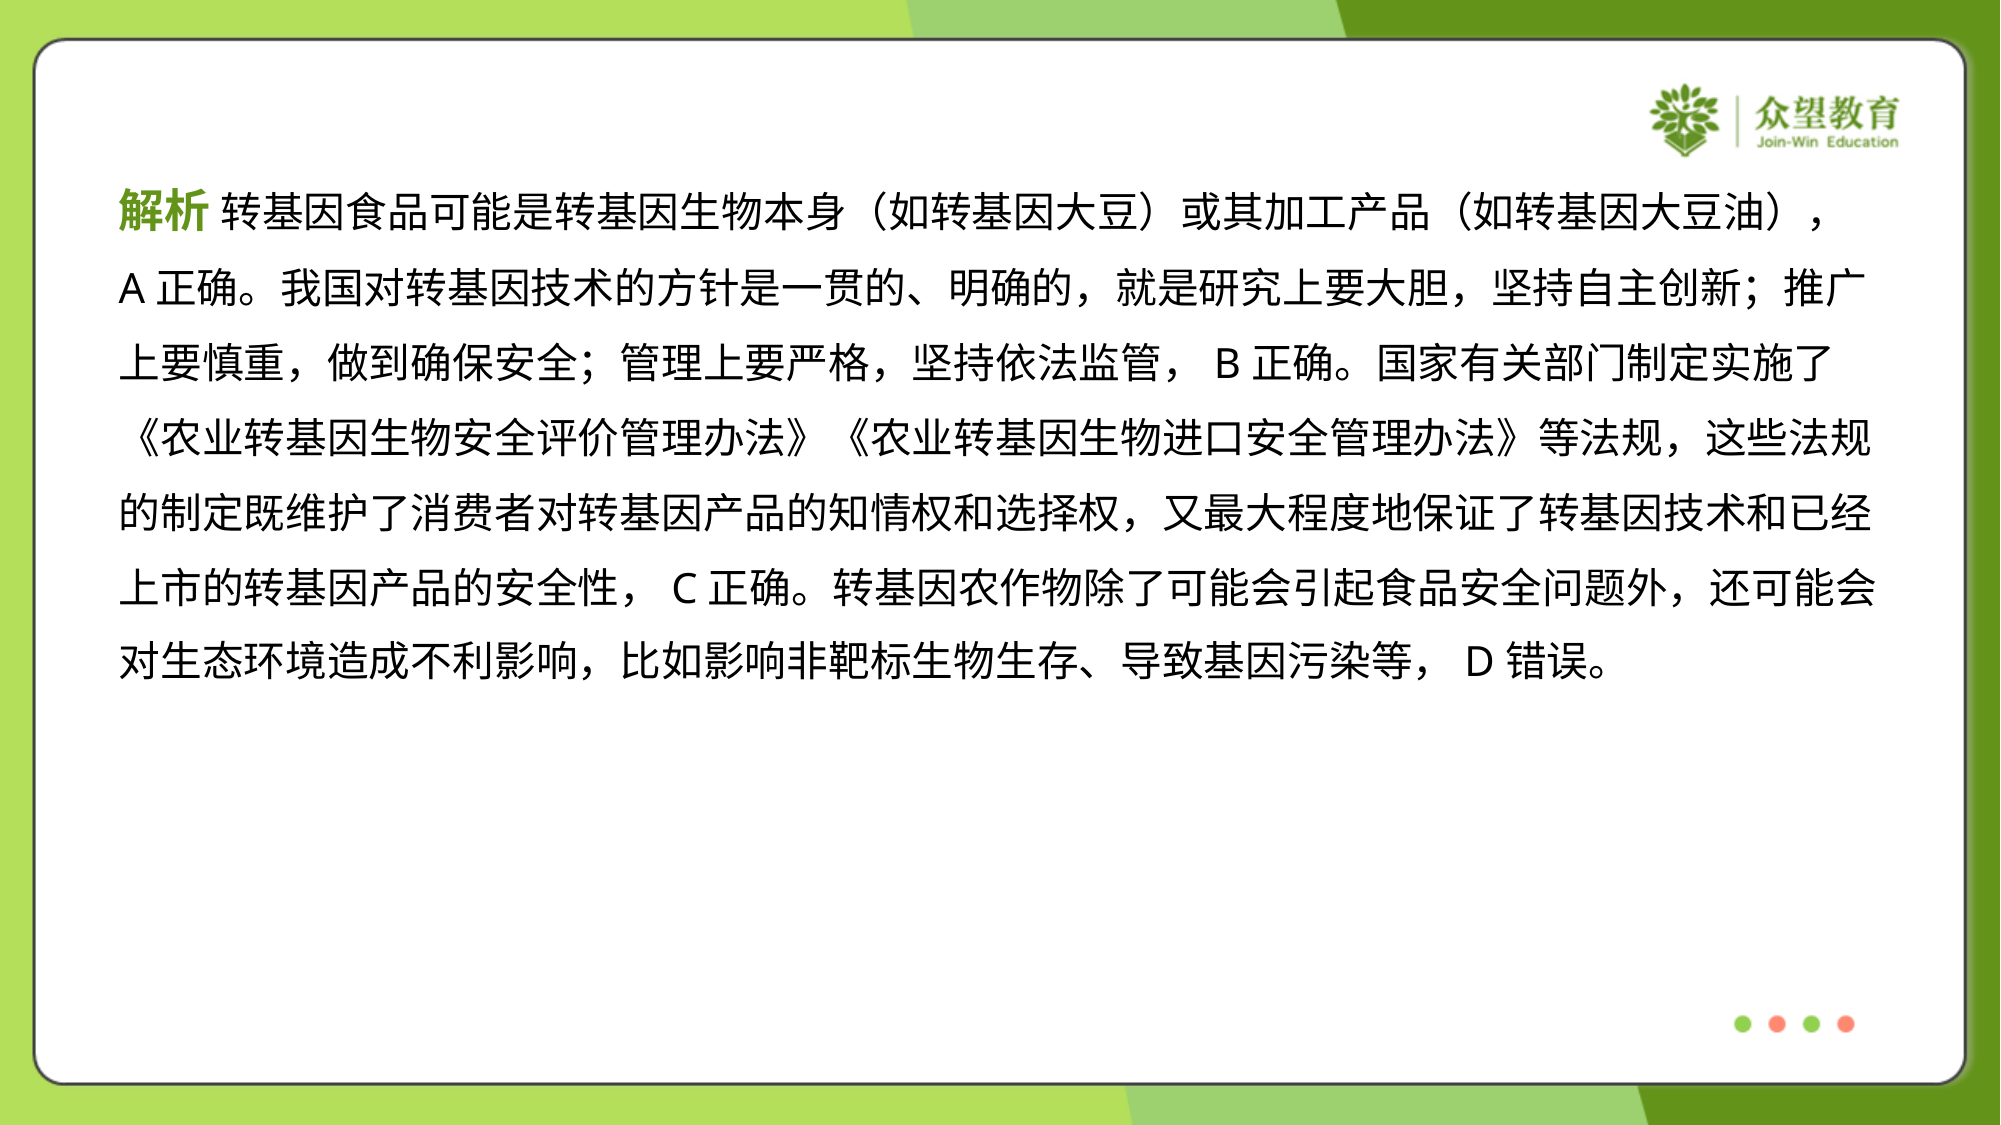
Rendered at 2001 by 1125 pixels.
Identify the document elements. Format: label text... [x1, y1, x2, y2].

picture [0, 0, 2000, 1125]
text_box 解析 转基因食品可能是转基因生物本身（如转基因大豆）或其加工产品（如转基因大豆油）， A正确。我国对转基因技术的方针是一贯的、明确的，就是研究上要大胆，坚持自主创新；推广 上要慎重，做到确保安全；管理上要严格，坚持依法监管，B正确。国家有关部门制定实施了 《农业转基因生物安全评价管理办法》《农业转基因生物进口安全管理办法》等法规，这些法规 的制定既维护了消费者对转基因产品的知情权和选择权，又最大程度地保证了转基因技术和已经 上市的转基因产品的安全性，C正确。转基因农作物除了可能会引起食品安全问题外，还可能会 对生态环境造成不利影响，比如影响非靶标生物生存、导致基因污染等，D错误。 [118, 159, 1883, 677]
